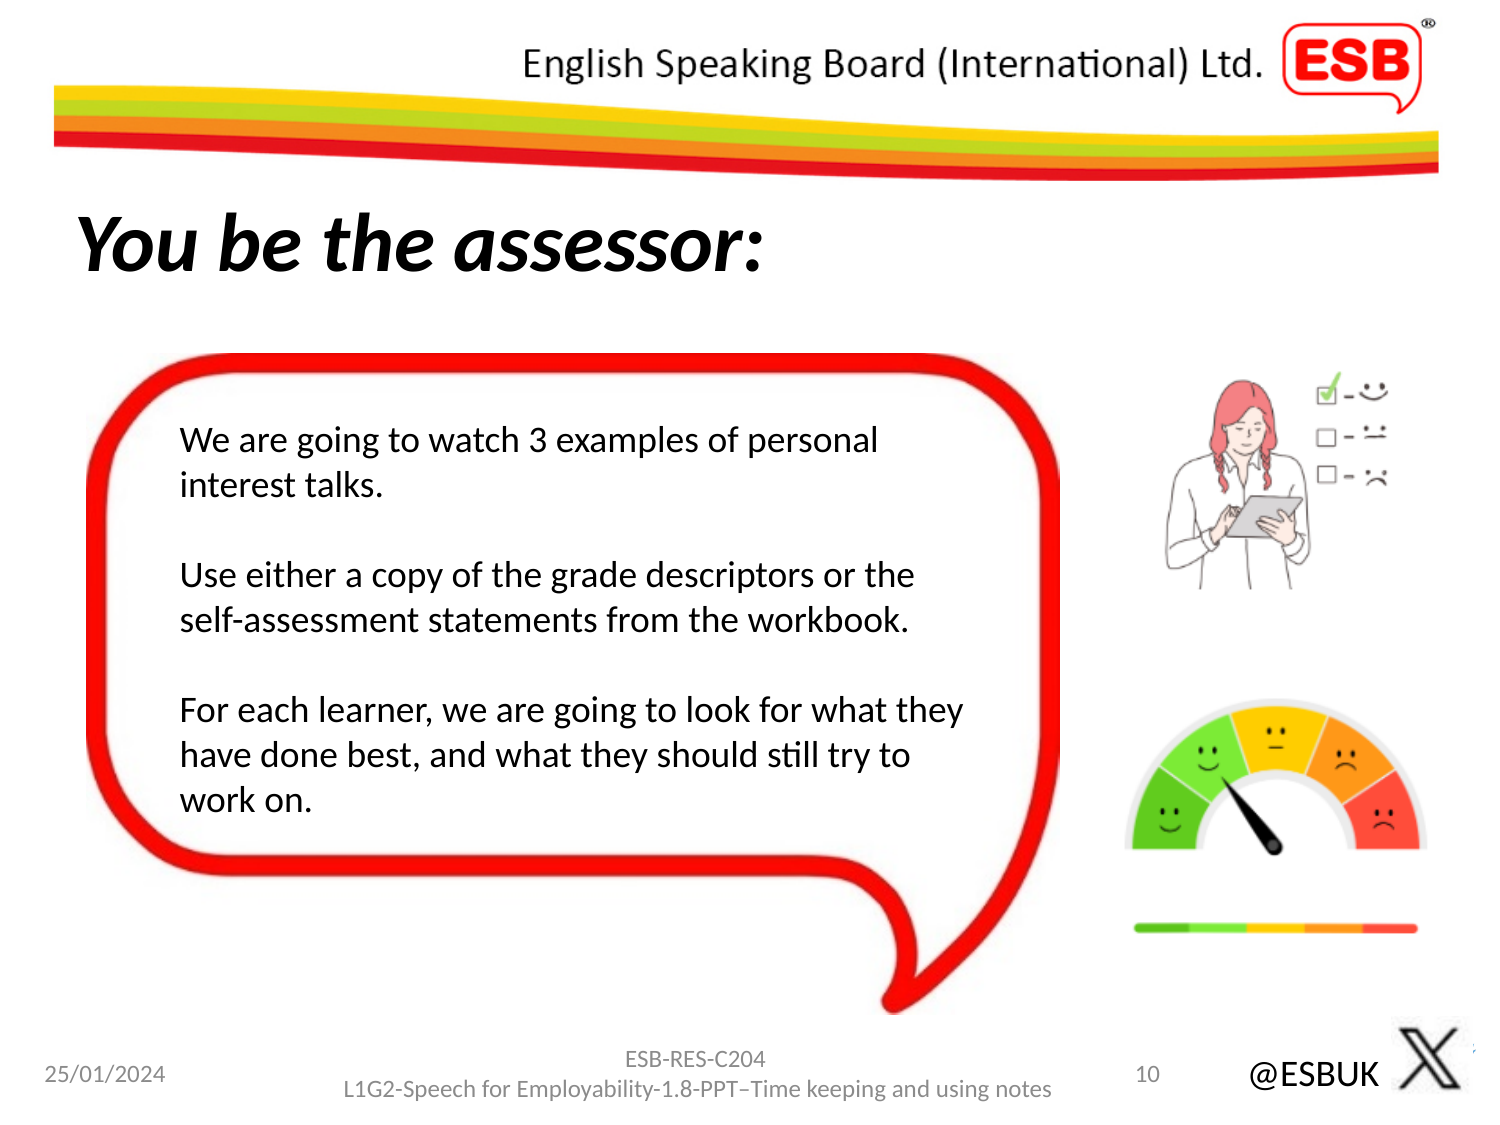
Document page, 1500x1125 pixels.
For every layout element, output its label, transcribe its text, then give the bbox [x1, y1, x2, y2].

picture [1114, 680, 1440, 943]
picture [1137, 353, 1429, 621]
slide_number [29, 1042, 322, 1103]
picture [1391, 1016, 1476, 1102]
slide_number 10 [930, 1042, 1176, 1103]
picture [0, 0, 1500, 189]
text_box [86, 353, 1060, 1015]
title You be the assessor: [59, 182, 1441, 307]
footer ESB-RES-C204 L1G2-Speech for Employability-1.8-PPT–Time keeping and using notes [322, 1042, 930, 1103]
